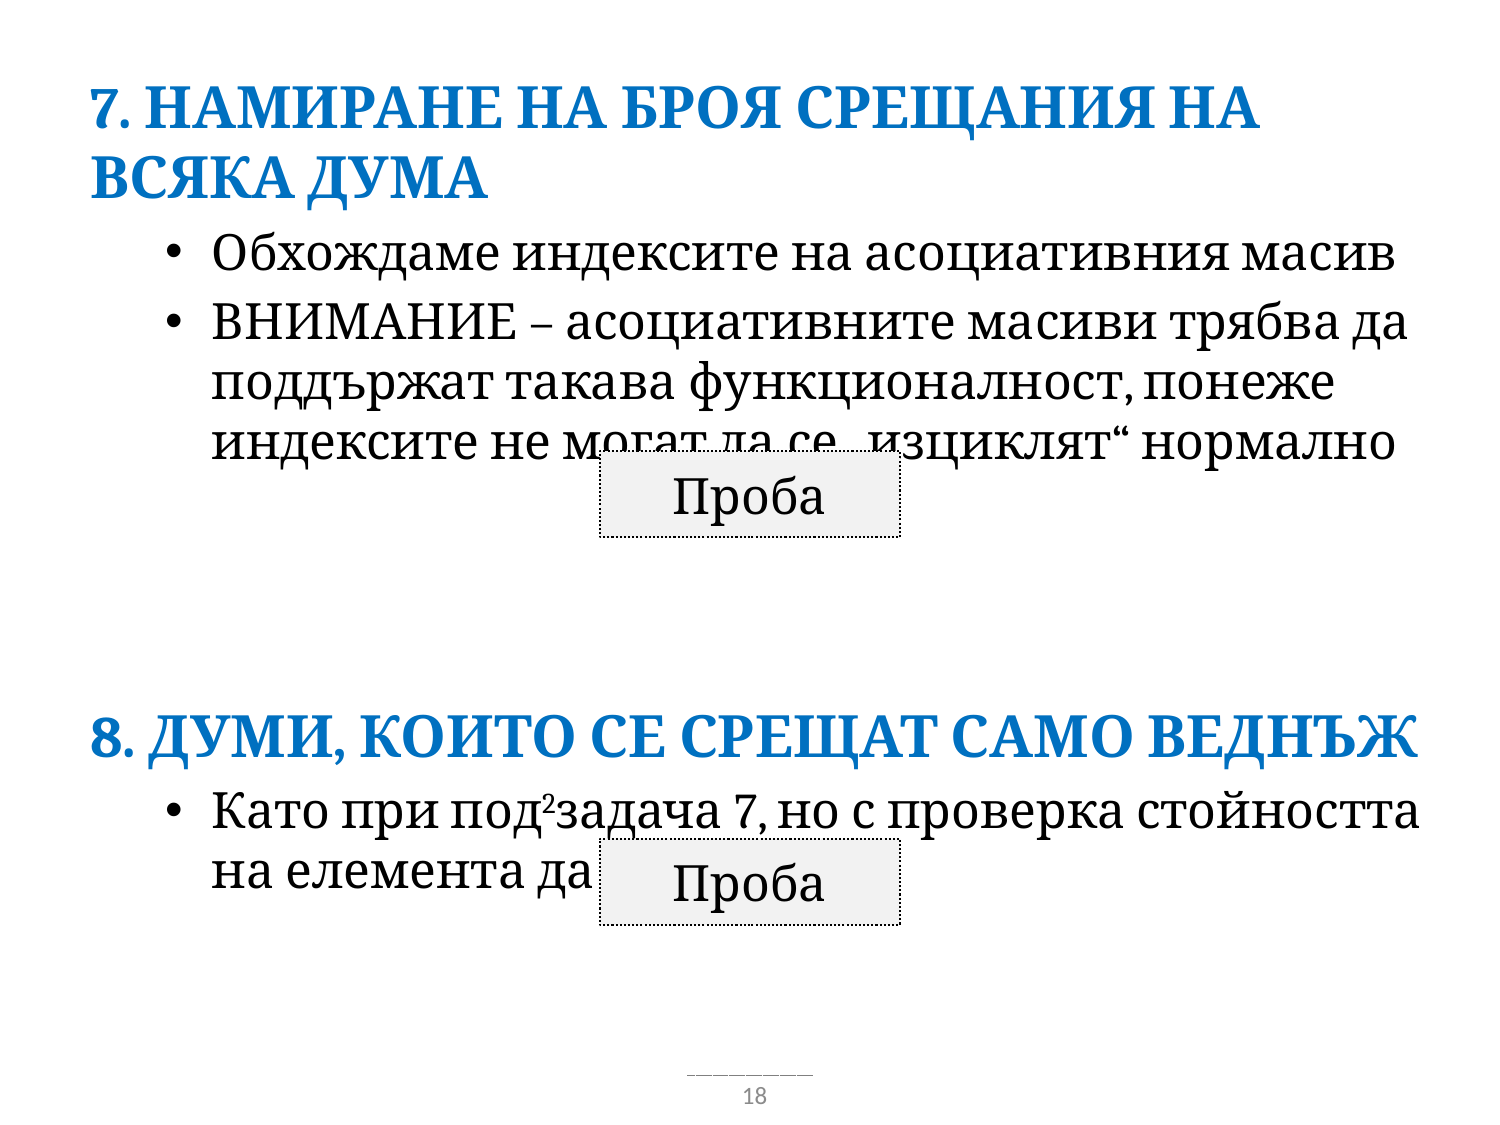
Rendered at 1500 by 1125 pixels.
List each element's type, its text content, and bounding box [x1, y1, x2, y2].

slide_number 18 [579, 1065, 930, 1125]
text_box Проба [598, 836, 902, 927]
text_box Проба [598, 449, 902, 539]
list 7. Намиране на броя срещания на всяка дума Обхождаме индексите на асоциативния масив ВНИМАНИЕ – асоциативните масиви трябва да поддържат такава функционалност, понеже индексите не могат да се „изциклят“ нормално 8. Думи, които се срещат само веднъж Като при под2задача 7, но с проверка стойността на елемента да е 1 [75, 62, 1450, 1063]
